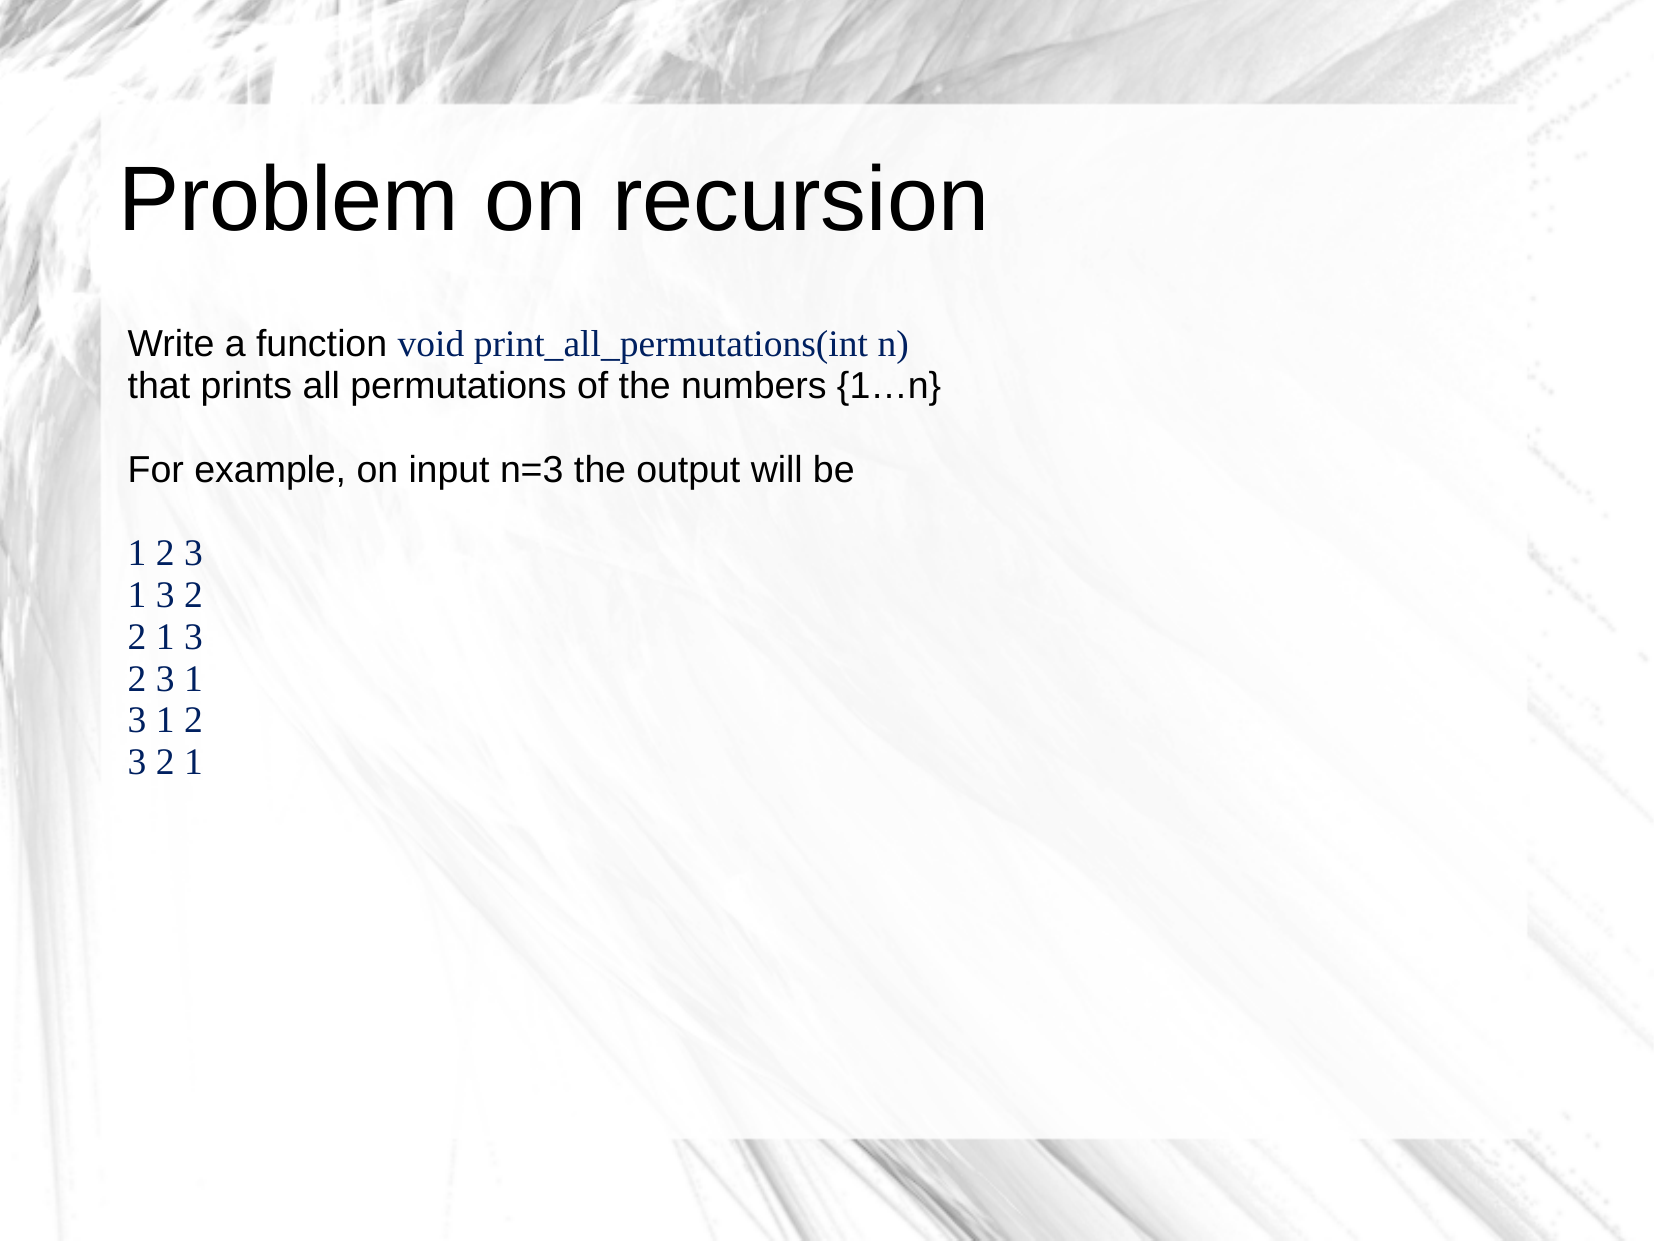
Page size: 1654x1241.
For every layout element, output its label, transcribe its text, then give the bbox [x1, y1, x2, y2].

title Problem on recursion [118, 93, 1506, 299]
list Write a function void print_all_permutations(int n) that prints all permutations of the numbers {1…n} For example, on input n=3 the output will be 1 2 3 1 3 2 2 1 3 2 3 1 3 1 2 3 2 1 [118, 319, 1571, 1109]
picture [0, 0, 1654, 1241]
